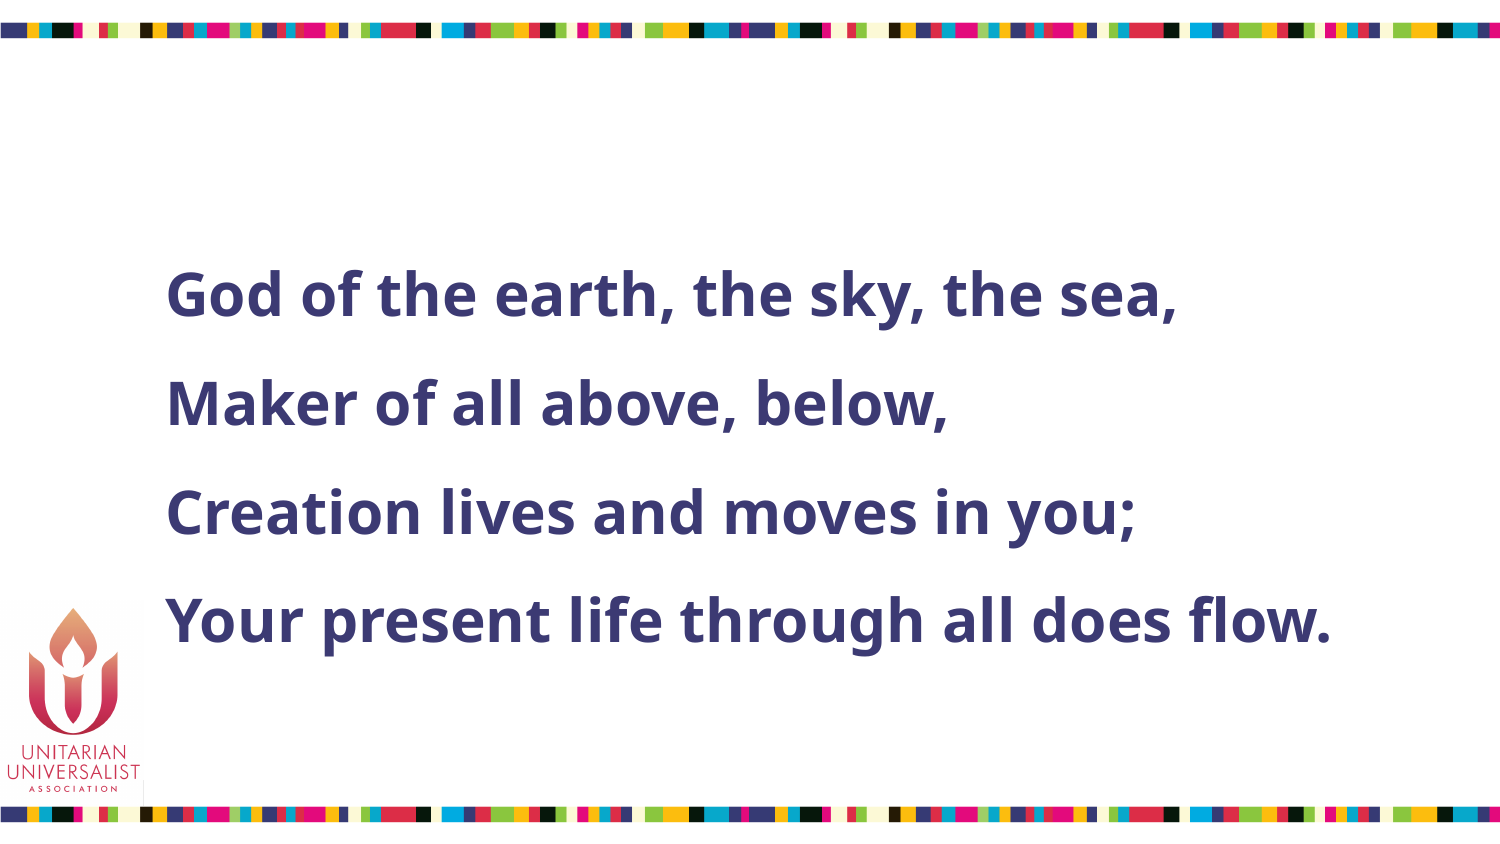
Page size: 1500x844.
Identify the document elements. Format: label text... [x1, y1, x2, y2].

text_box God of the earth, the sky, the sea, Maker of all above, below, Creation lives and moves in you; Your present life through all does flow. [149, 205, 1446, 670]
picture [0, 22, 1500, 40]
picture [0, 600, 1500, 824]
